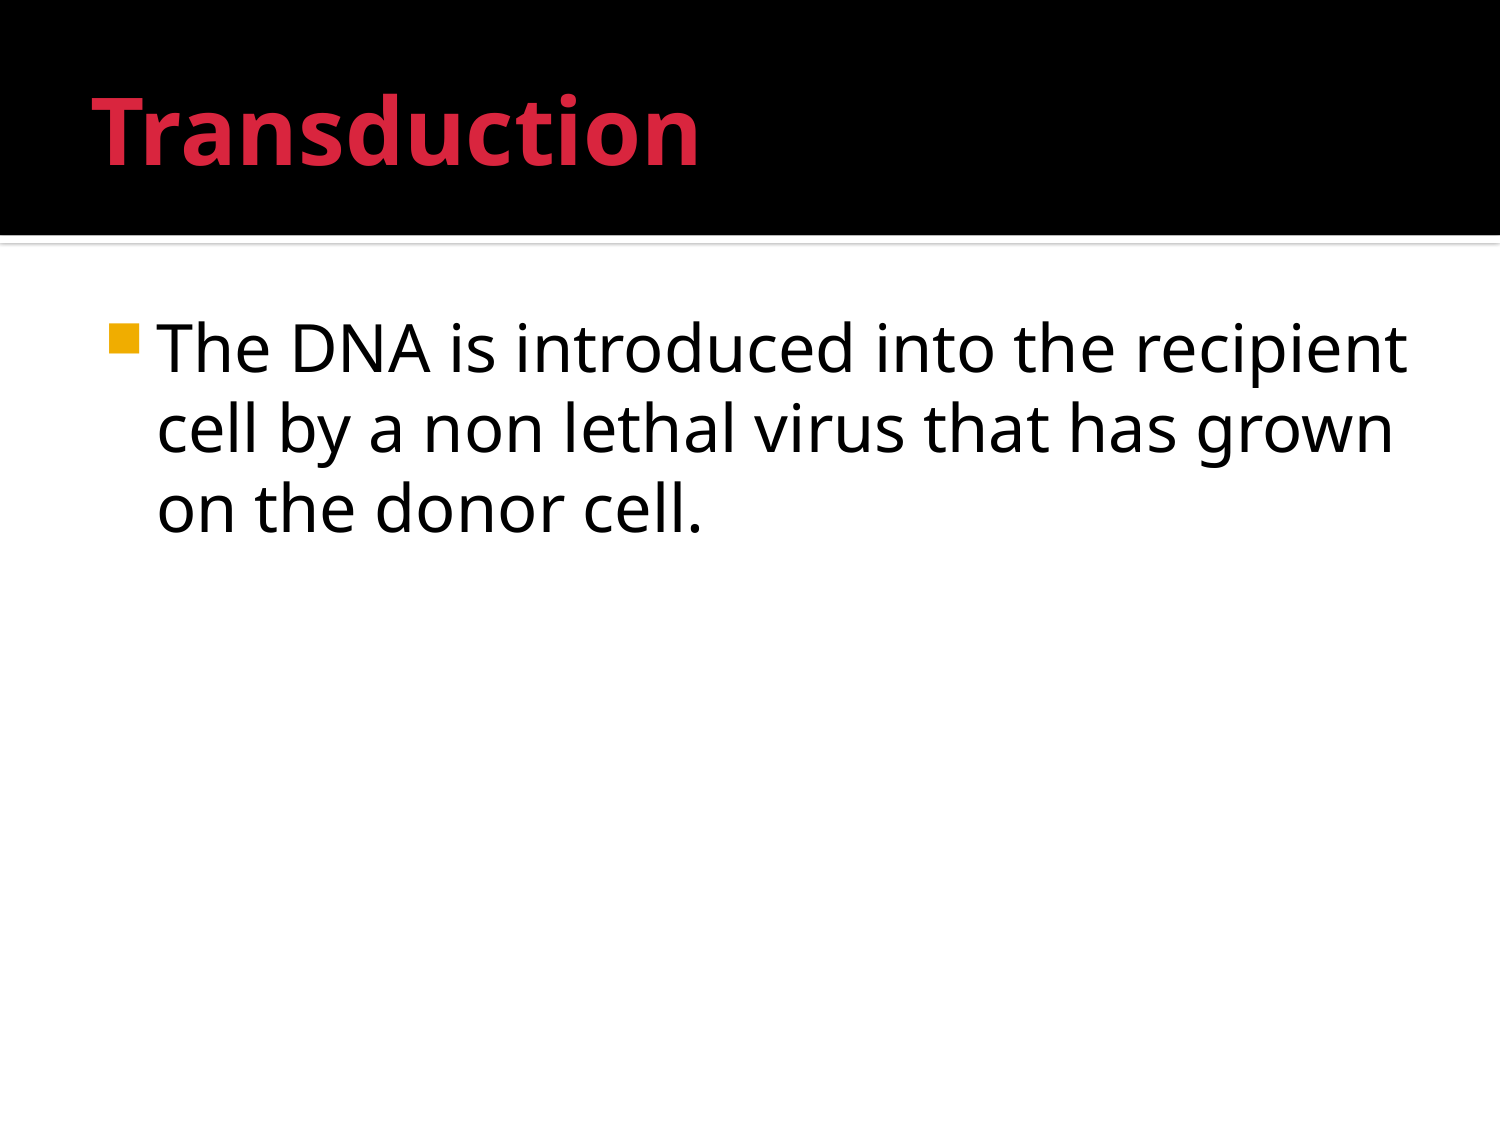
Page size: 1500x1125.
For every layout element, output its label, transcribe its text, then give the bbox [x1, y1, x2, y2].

title Transduction [75, 25, 1425, 231]
list The DNA is introduced into the recipient cell by a non lethal virus that has grown on the donor cell. [75, 291, 1425, 1050]
